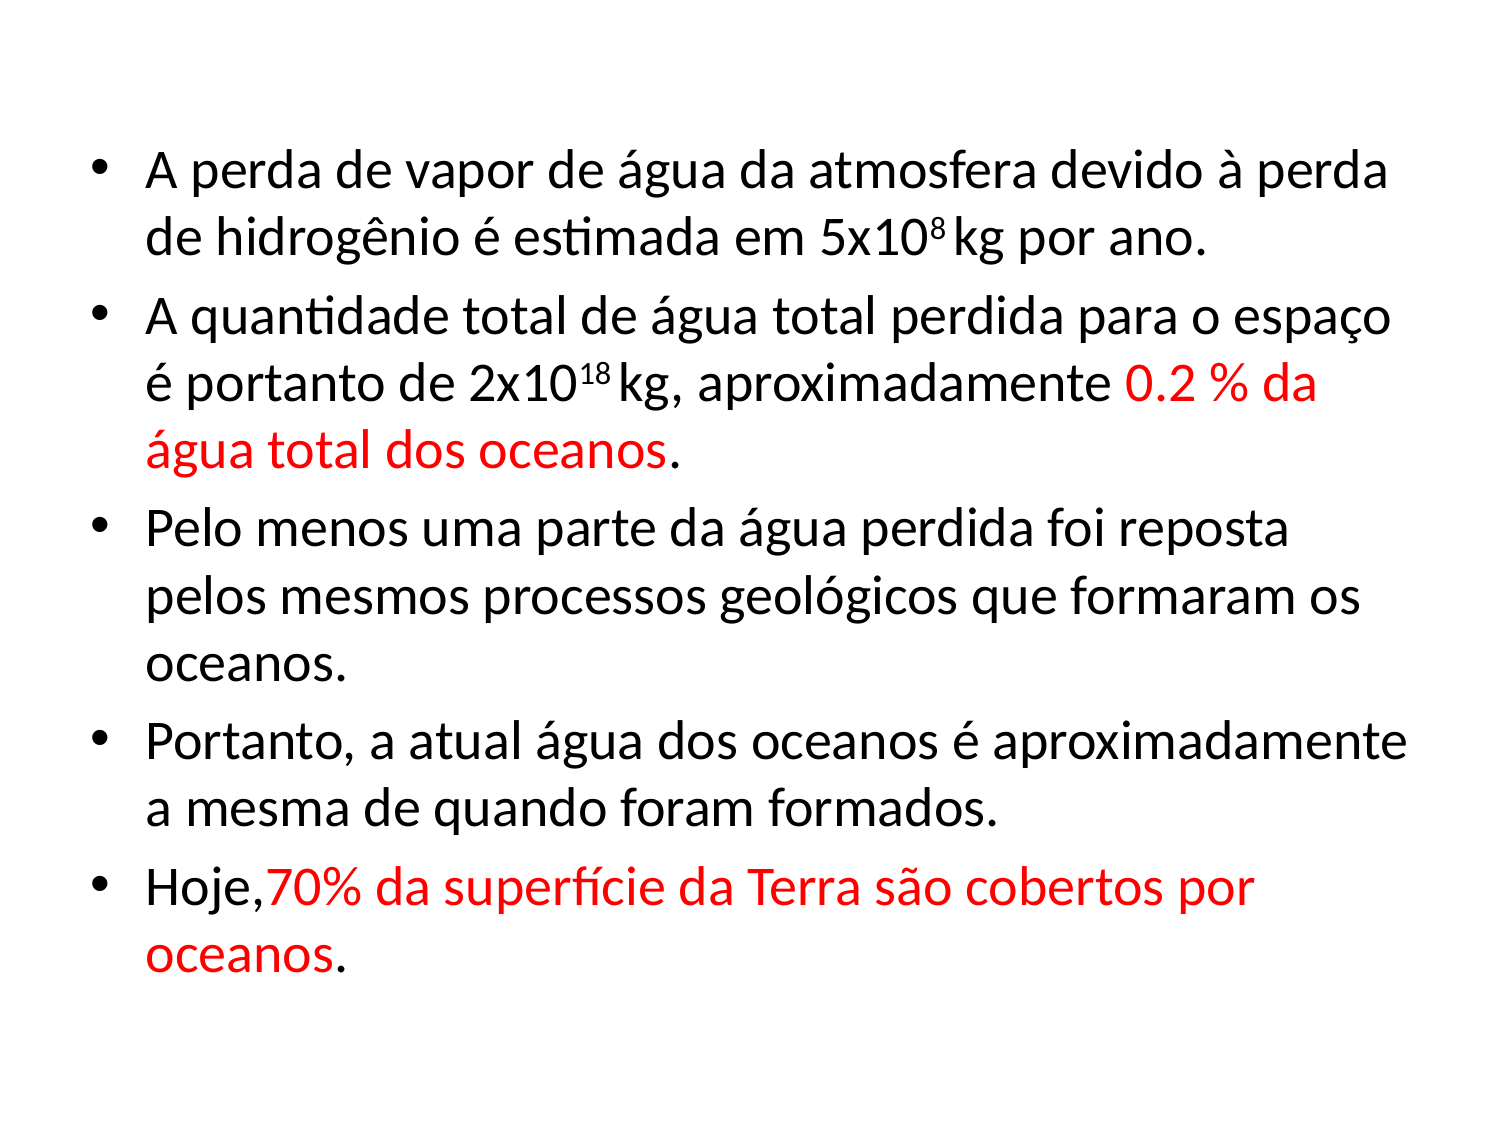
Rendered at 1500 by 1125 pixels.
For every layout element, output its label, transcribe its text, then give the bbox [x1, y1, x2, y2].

list A perda de vapor de água da atmosfera devido à perda de hidrogênio é estimada em 5x108 kg por ano. A quantidade total de água total perdida para o espaço é portanto de 2x1018 kg, aproximadamente 0.2 % da água total dos oceanos. Pelo menos uma parte da água perdida foi reposta pelos mesmos processos geológicos que formaram os oceanos. Portanto, a atual água dos oceanos é aproximadamente a mesma de quando foram formados. Hoje,70% da superfície da Terra são cobertos por oceanos. [75, 125, 1425, 1058]
